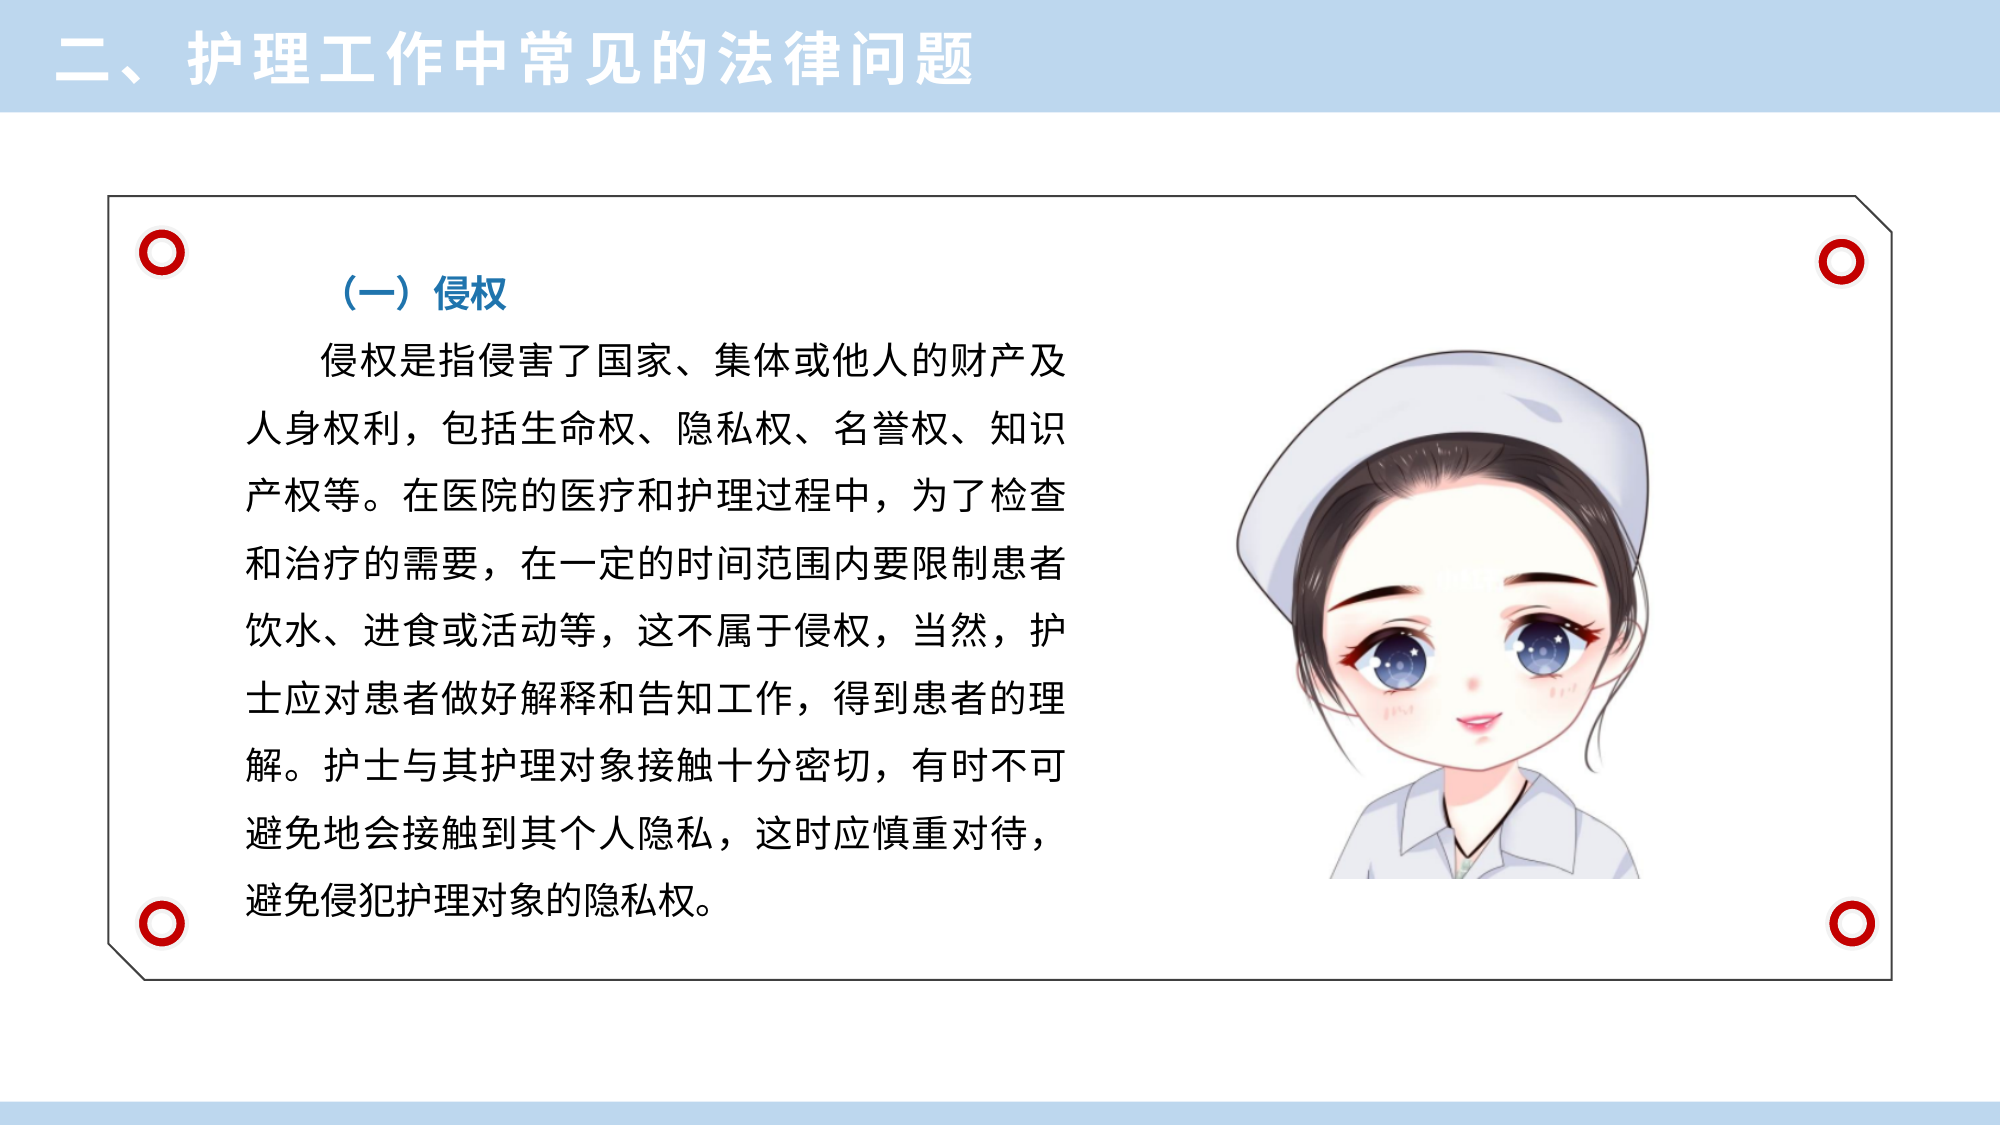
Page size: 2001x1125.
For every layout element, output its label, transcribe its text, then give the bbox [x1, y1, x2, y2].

text_box [1815, 235, 1868, 288]
picture [1203, 333, 1720, 879]
text_box [135, 897, 188, 950]
text_box [135, 226, 188, 279]
text_box [107, 195, 1893, 981]
text_box 二、护理工作中常见的法律问题 [41, 16, 987, 98]
text_box （一）侵权 侵权是指侵害了国家、集体或他人的财产及人身权利，包括生命权、隐私权、名誉权、知识产权等。在医院的医疗和护理过程中，为了检查和治疗的需要，在一定的时间范围内要限制患者饮水、进食或活动等，这不属于侵权，当然，护士应对患者做好解释和告知工作，得到患者的理解。护士与其护理对象接触十分密切，有时不可避免地会接触到其个人隐私，这时应慎重对待，避免侵犯护理对象的隐私权。 [230, 239, 1082, 930]
text_box [1826, 897, 1879, 950]
